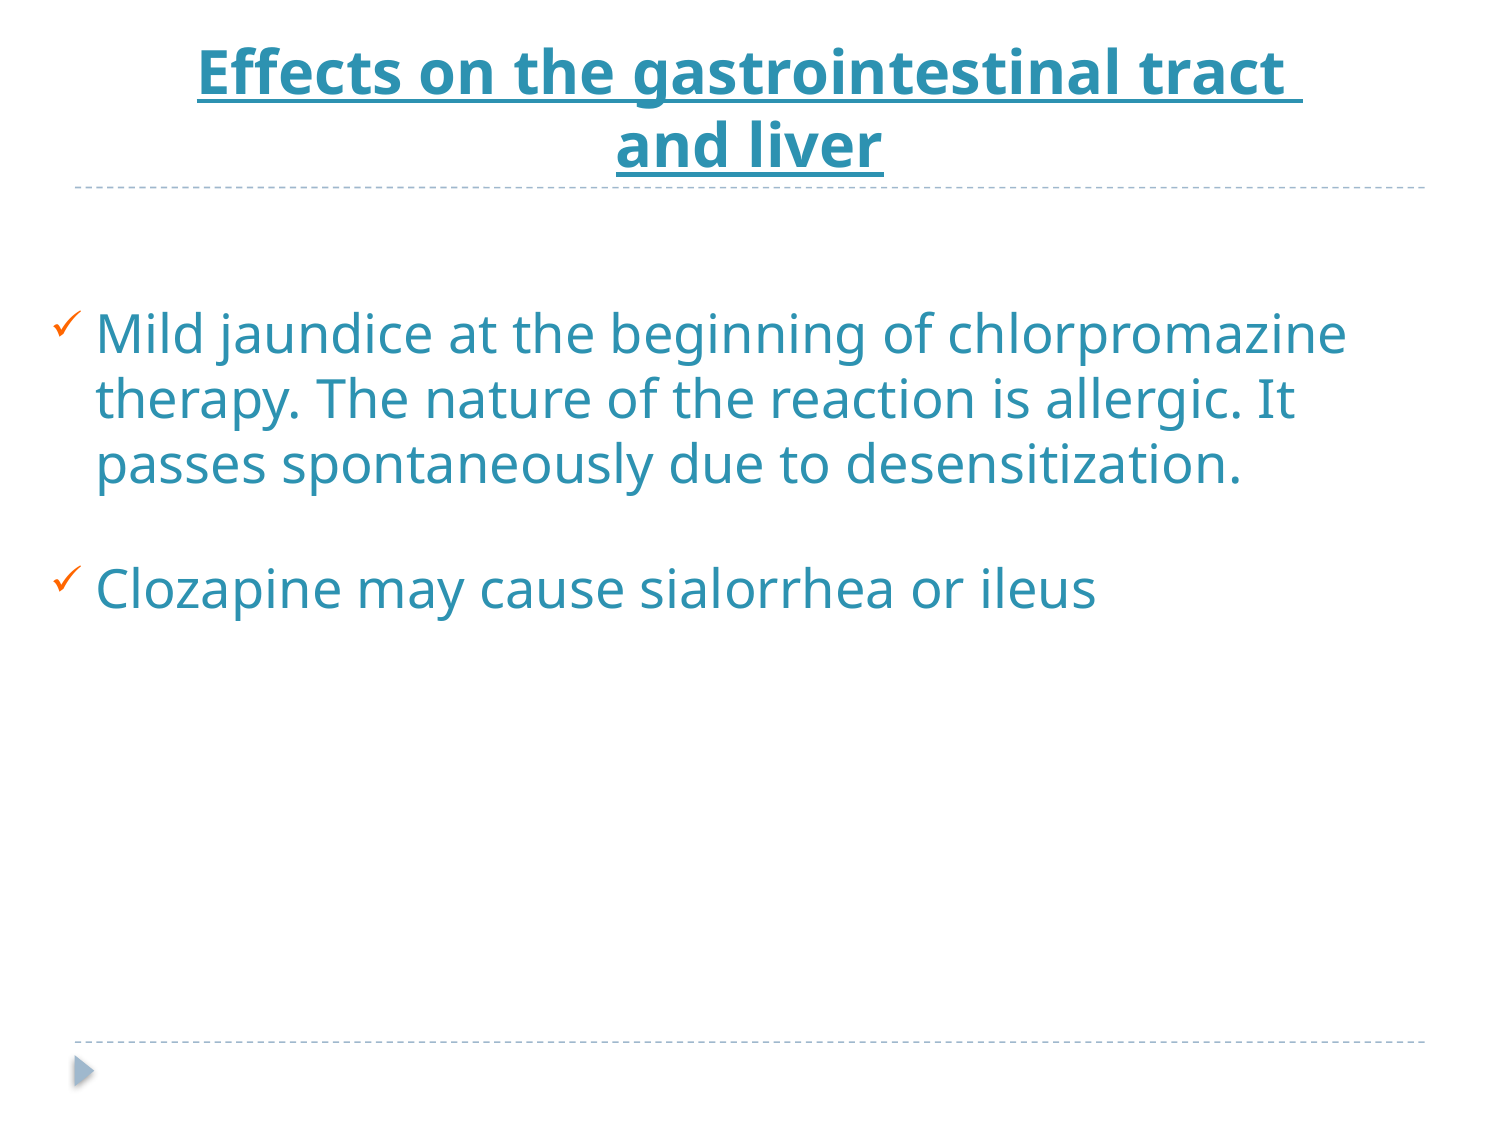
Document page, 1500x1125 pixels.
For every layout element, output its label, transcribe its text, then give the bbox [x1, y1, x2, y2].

list Mild jaundice at the beginning of chlorpromazine therapy. The nature of the reaction is allergic. It passes spontaneously due to desensitization. Clozapine may cause sialorrhea or ileus [35, 200, 1442, 1010]
title Effects on the gastrointestinal tract and liver [75, 24, 1425, 188]
